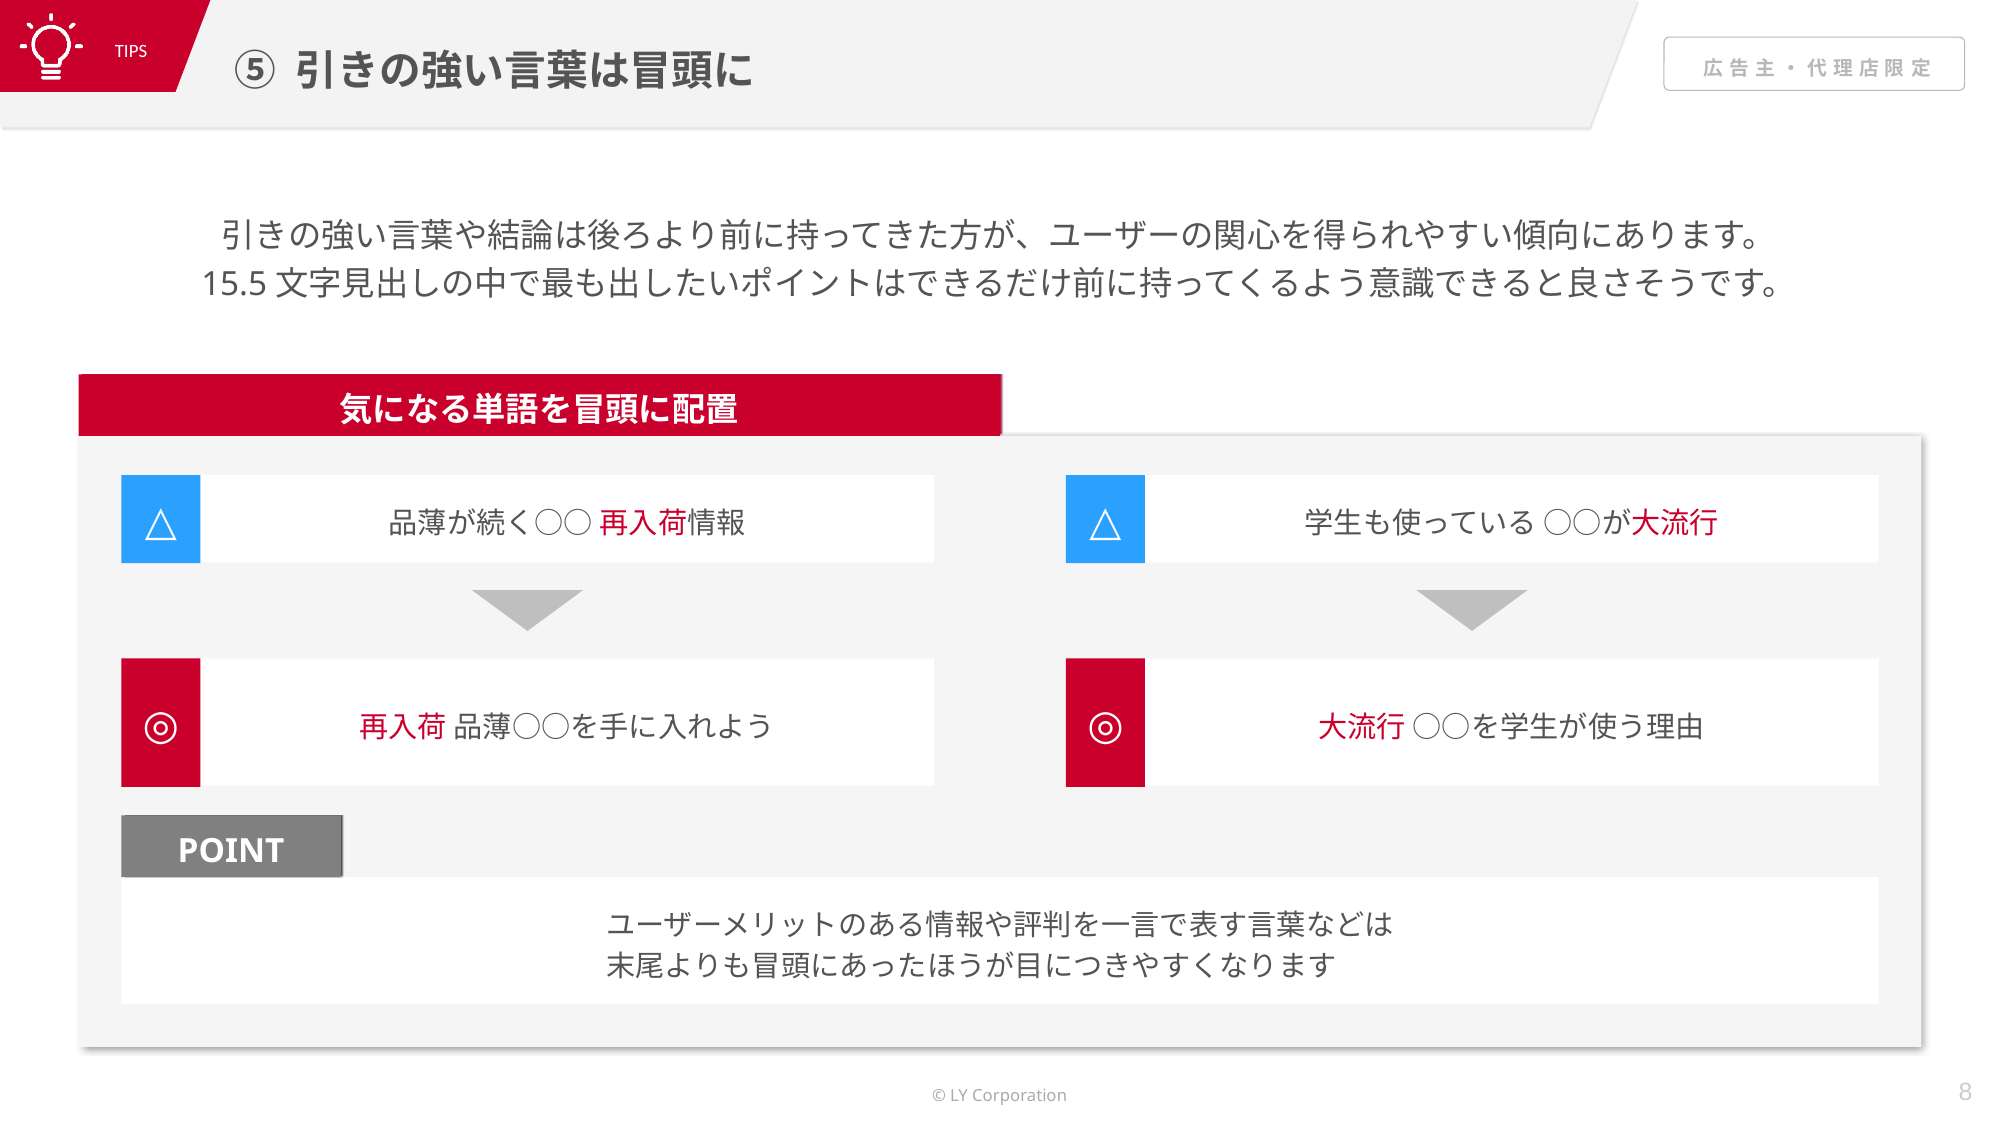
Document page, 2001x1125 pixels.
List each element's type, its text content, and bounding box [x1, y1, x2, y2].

text_box 品薄が続く○○ 再入荷情報 [202, 475, 935, 563]
text_box ◎ [1064, 656, 1147, 789]
list TIPS [98, 12, 170, 81]
text_box 引きの強い言葉や結論は後ろより前に持ってきた方が、ユーザーの関心を得られやすい傾向にあります。 15.5文字見出しの中で最も出したいポイントはできるだけ前に持ってくるよう意識できると良さそうです。 [76, 206, 1922, 302]
text_box 大流行 ○○を学生が使う理由 [1147, 658, 1879, 786]
text_box △ [1064, 473, 1147, 565]
text_box [469, 587, 586, 633]
text_box 再入荷 品薄○○を手に入れよう [202, 658, 935, 786]
text_box ◎ [119, 656, 202, 789]
list ⑤ 引きの強い言葉は冒頭に [234, 41, 1570, 97]
text_box ユーザーメリットのある情報や評判を一言で表す言葉などは 末尾よりも冒頭にあったほうが目につきやすくなります [121, 877, 1879, 1005]
picture [8, 4, 92, 87]
text_box [1414, 587, 1530, 633]
text_box 気になる単語を冒頭に配置 [77, 372, 1002, 438]
text_box △ [119, 473, 202, 565]
text_box 学生も使っている ○○が大流行 [1147, 475, 1879, 563]
text_box POINT [119, 813, 343, 879]
text_box [77, 434, 1923, 1049]
